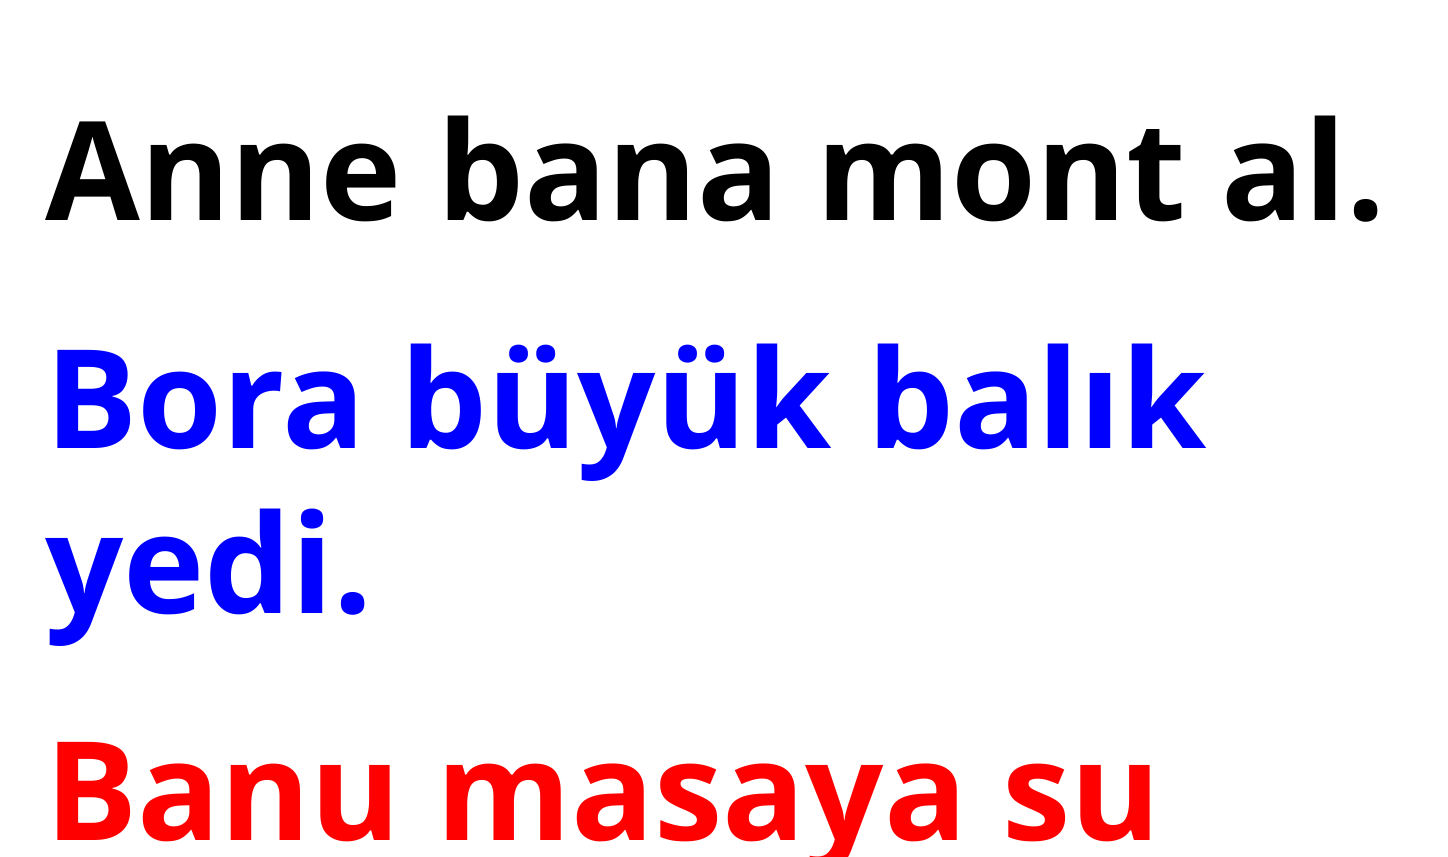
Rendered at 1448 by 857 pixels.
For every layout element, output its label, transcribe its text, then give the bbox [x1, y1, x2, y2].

text_box Anne bana mont al. Bora büyük balık yedi. Banu masaya su koy. [32, 76, 1415, 857]
